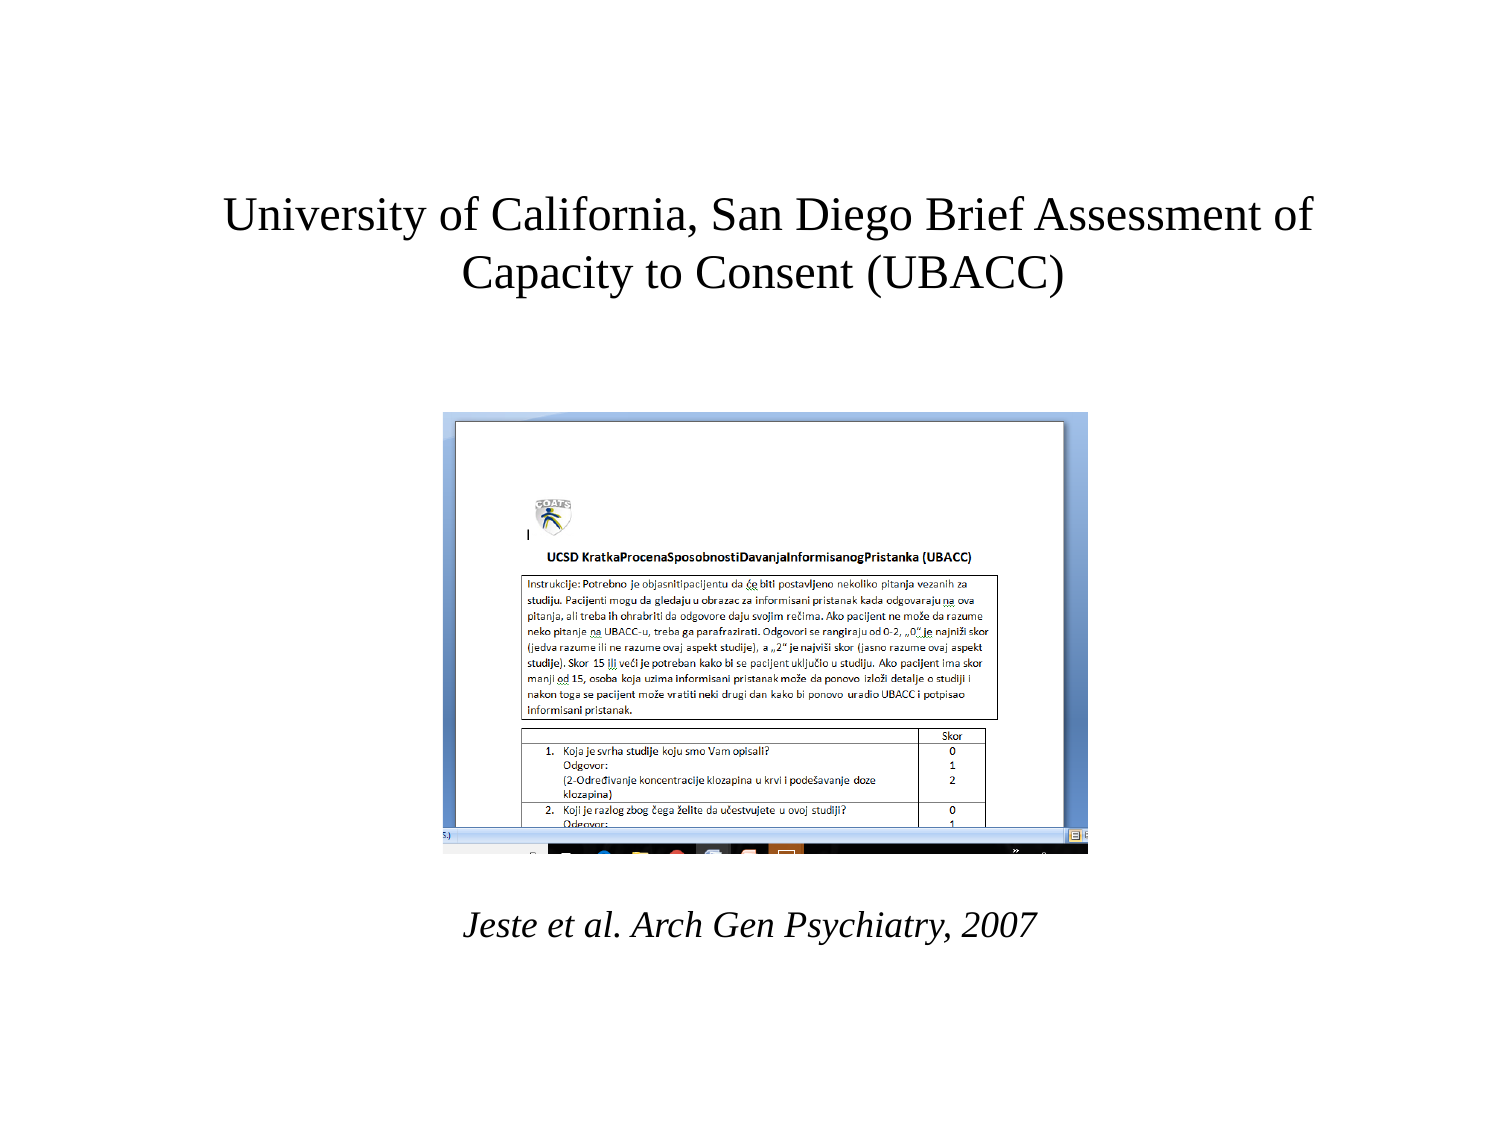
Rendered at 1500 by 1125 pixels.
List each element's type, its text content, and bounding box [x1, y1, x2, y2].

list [442, 412, 1089, 855]
title University of California, San Diego Brief Assessment of Capacity to Consent (UBACC) [197, 173, 1341, 371]
text_box Jeste et al. Arch Gen Psychiatry, 2007 [447, 862, 1053, 952]
